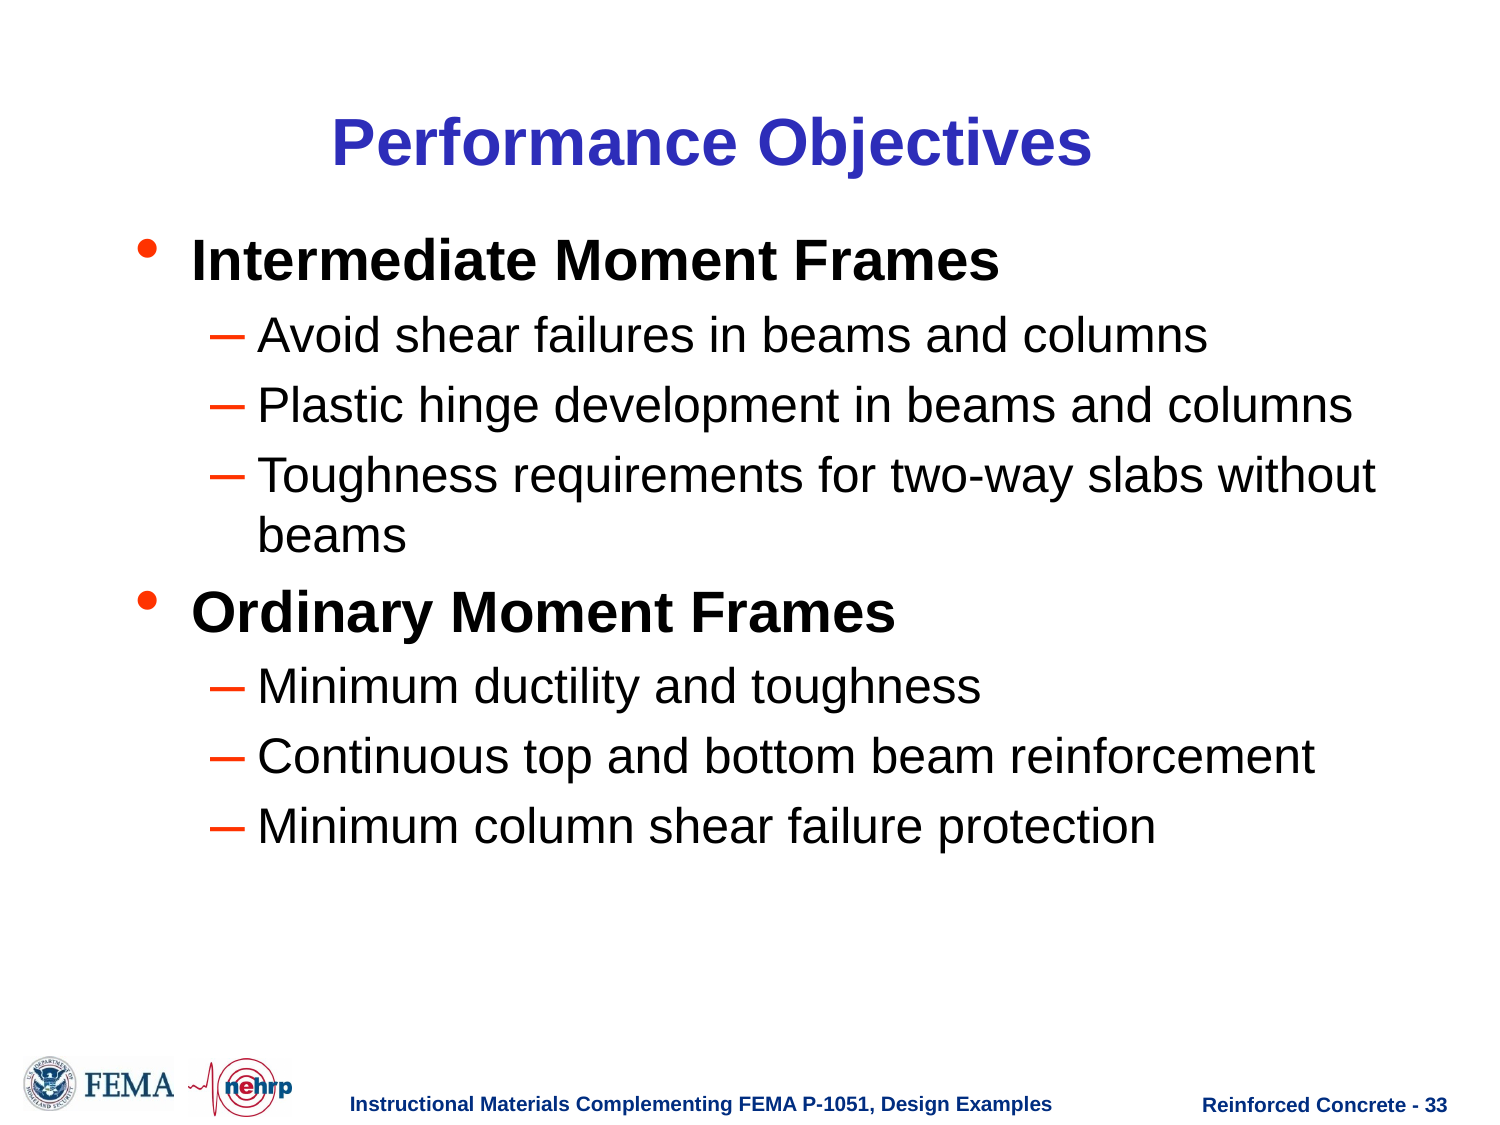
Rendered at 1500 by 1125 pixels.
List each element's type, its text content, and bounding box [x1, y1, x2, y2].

picture [188, 1058, 292, 1117]
list Intermediate Moment Frames Avoid shear failures in beams and columns Plastic hinge development in beams and columns Toughness requirements for two-way slabs without beams Ordinary Moment Frames Minimum ductility and toughness Continuous top and bottom beam reinforcement Minimum column shear failure protection [120, 214, 1471, 958]
footer Instructional Materials Complementing FEMA P-1051, Design Examples [334, 1087, 1104, 1124]
picture [23, 1056, 174, 1111]
title Performance Objectives [74, 44, 1426, 233]
